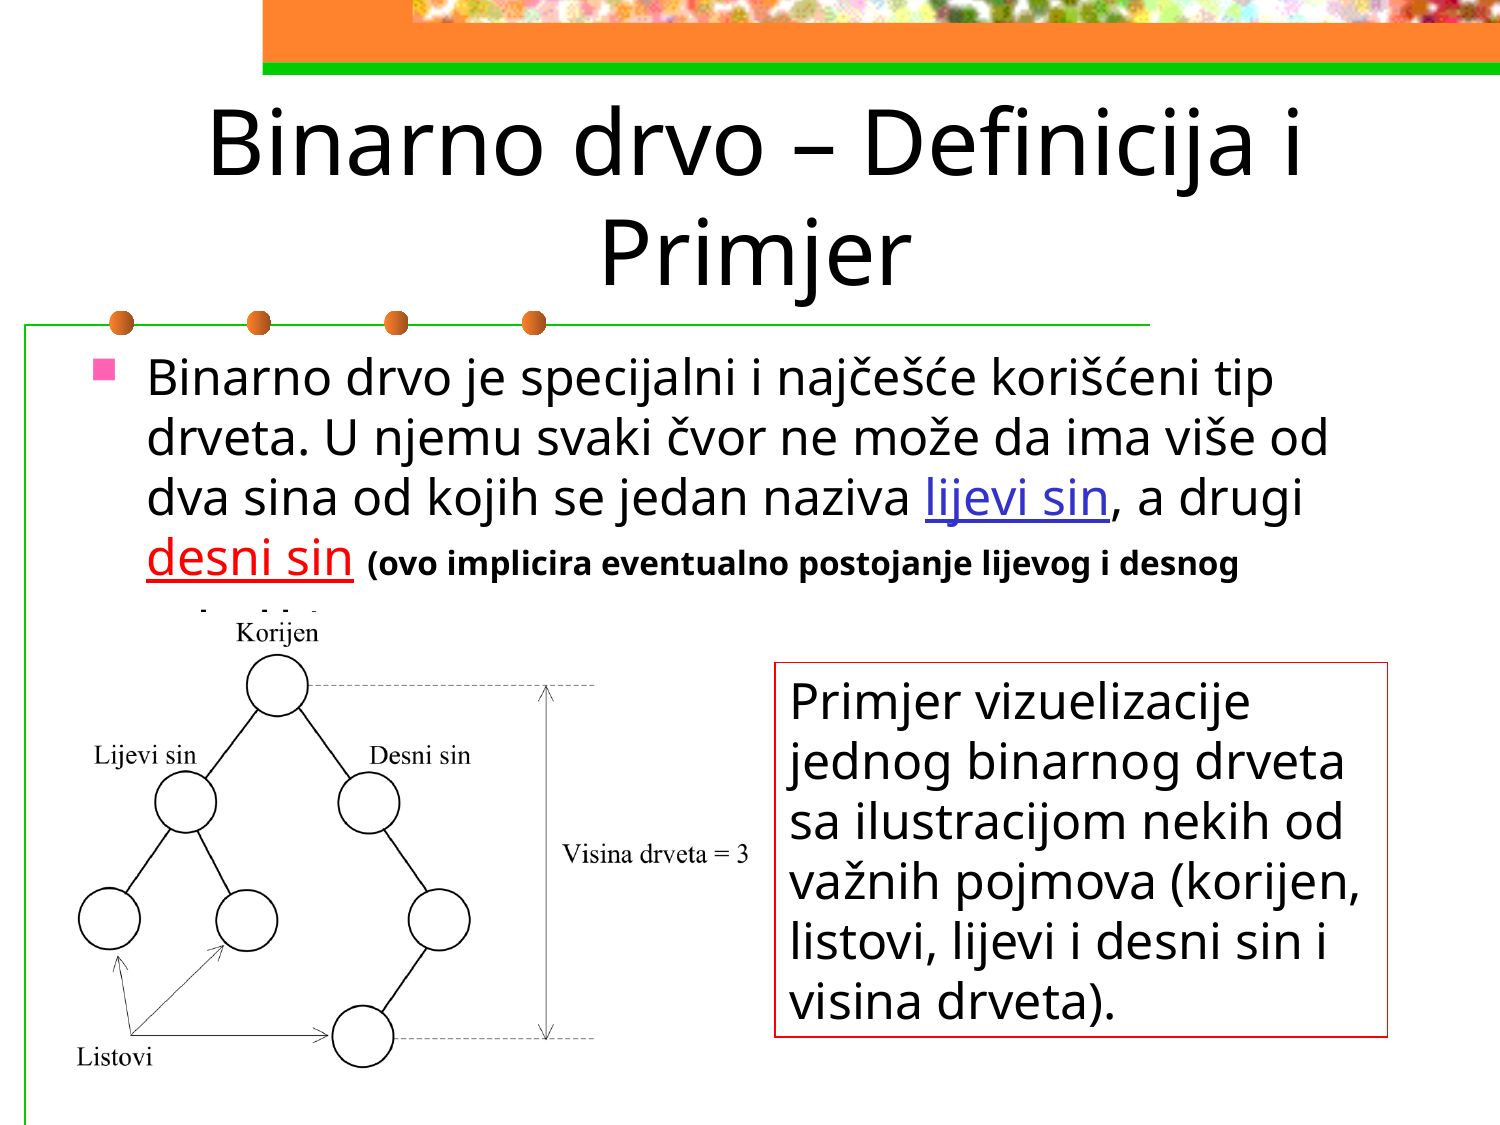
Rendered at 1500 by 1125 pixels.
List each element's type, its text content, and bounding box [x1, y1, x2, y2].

picture [74, 612, 751, 1073]
picture [412, 0, 1500, 23]
title Binarno drvo – Definicija i Primjer [50, 99, 1463, 288]
text_box Primjer vizuelizacije jednog binarnog drveta sa ilustracijom nekih od važnih pojmova (korijen, listovi, lijevi i desni sin i visina drveta). [774, 662, 1388, 1038]
list Binarno drvo je specijalni i najčešće korišćeni tip drveta. U njemu svaki čvor ne može da ima više od dva sina od kojih se jedan naziva lijevi sin, a drugi desni sin (ovo implicira eventualno postojanje lijevog i desnog podstabla). [75, 337, 1413, 613]
